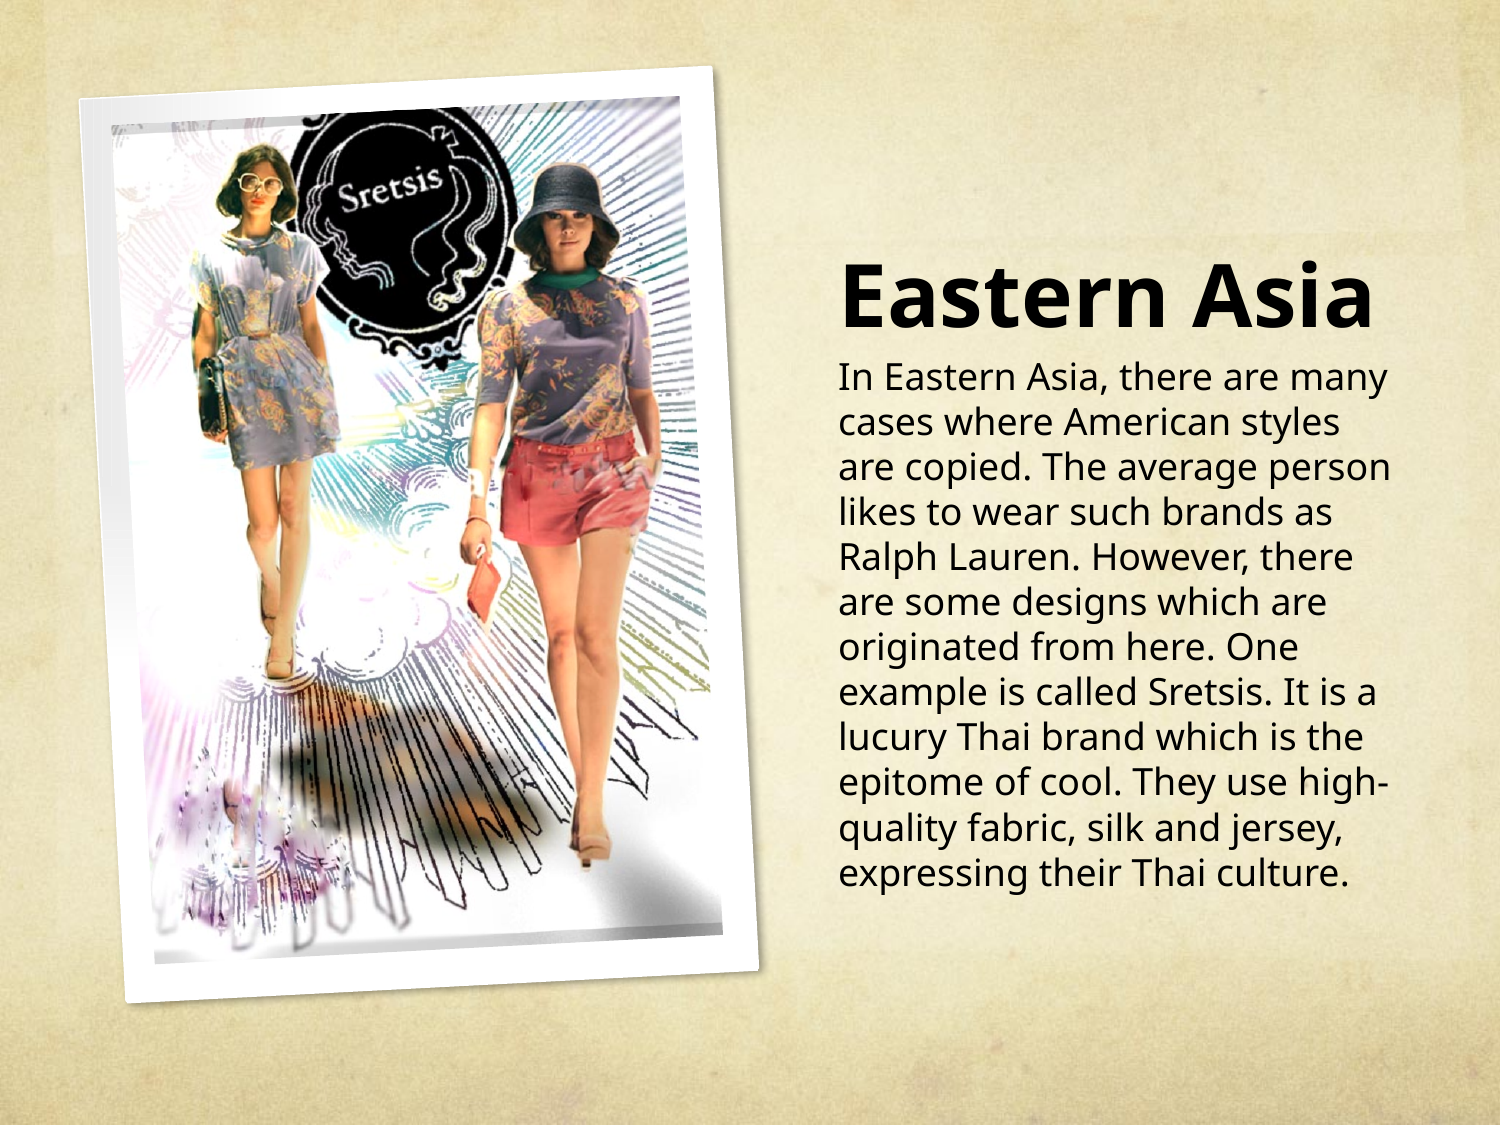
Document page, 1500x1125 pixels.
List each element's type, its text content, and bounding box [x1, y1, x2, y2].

picture [0, 0, 1500, 1125]
list In Eastern Asia, there are many cases where American styles are copied. The average person likes to wear such brands as Ralph Lauren. However, there are some designs which are originated from here. One example is called Sretsis. It is a lucury Thai brand which is the epitome of cool. They use high-quality fabric, silk and jersey, expressing their Thai culture. [823, 345, 1409, 965]
title Eastern Asia [823, 154, 1409, 345]
